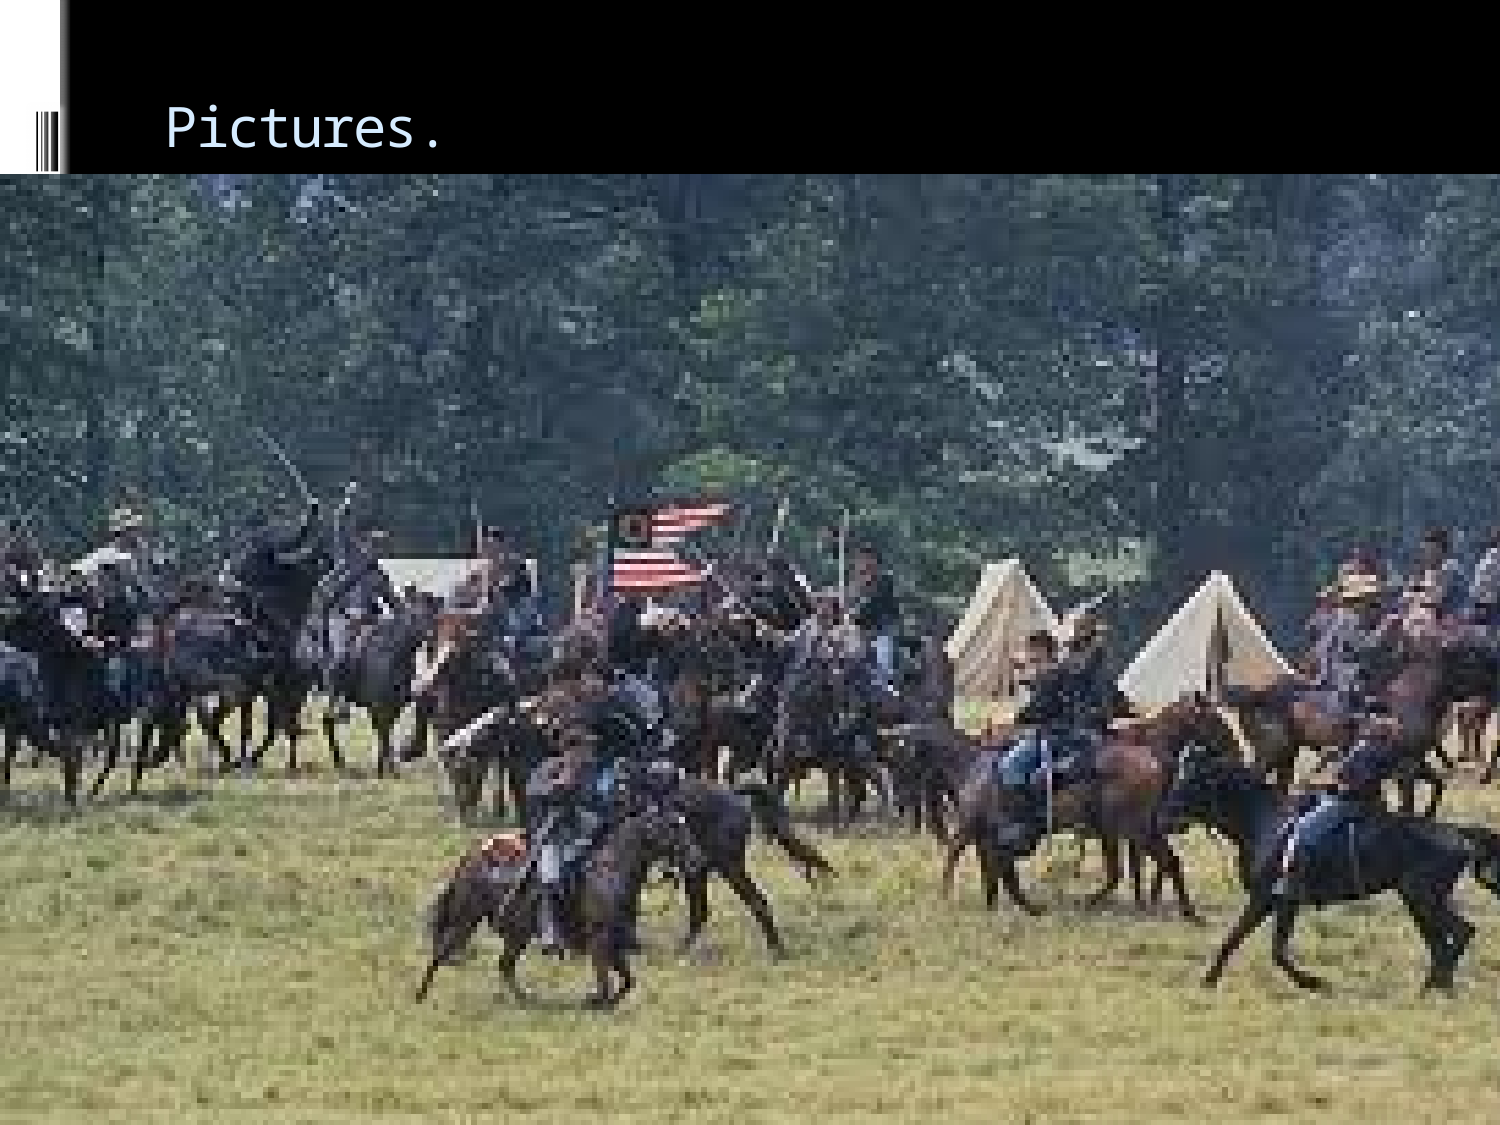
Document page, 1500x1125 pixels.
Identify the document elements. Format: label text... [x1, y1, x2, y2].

title Pictures. [150, 83, 1425, 167]
picture [0, 174, 1500, 1125]
